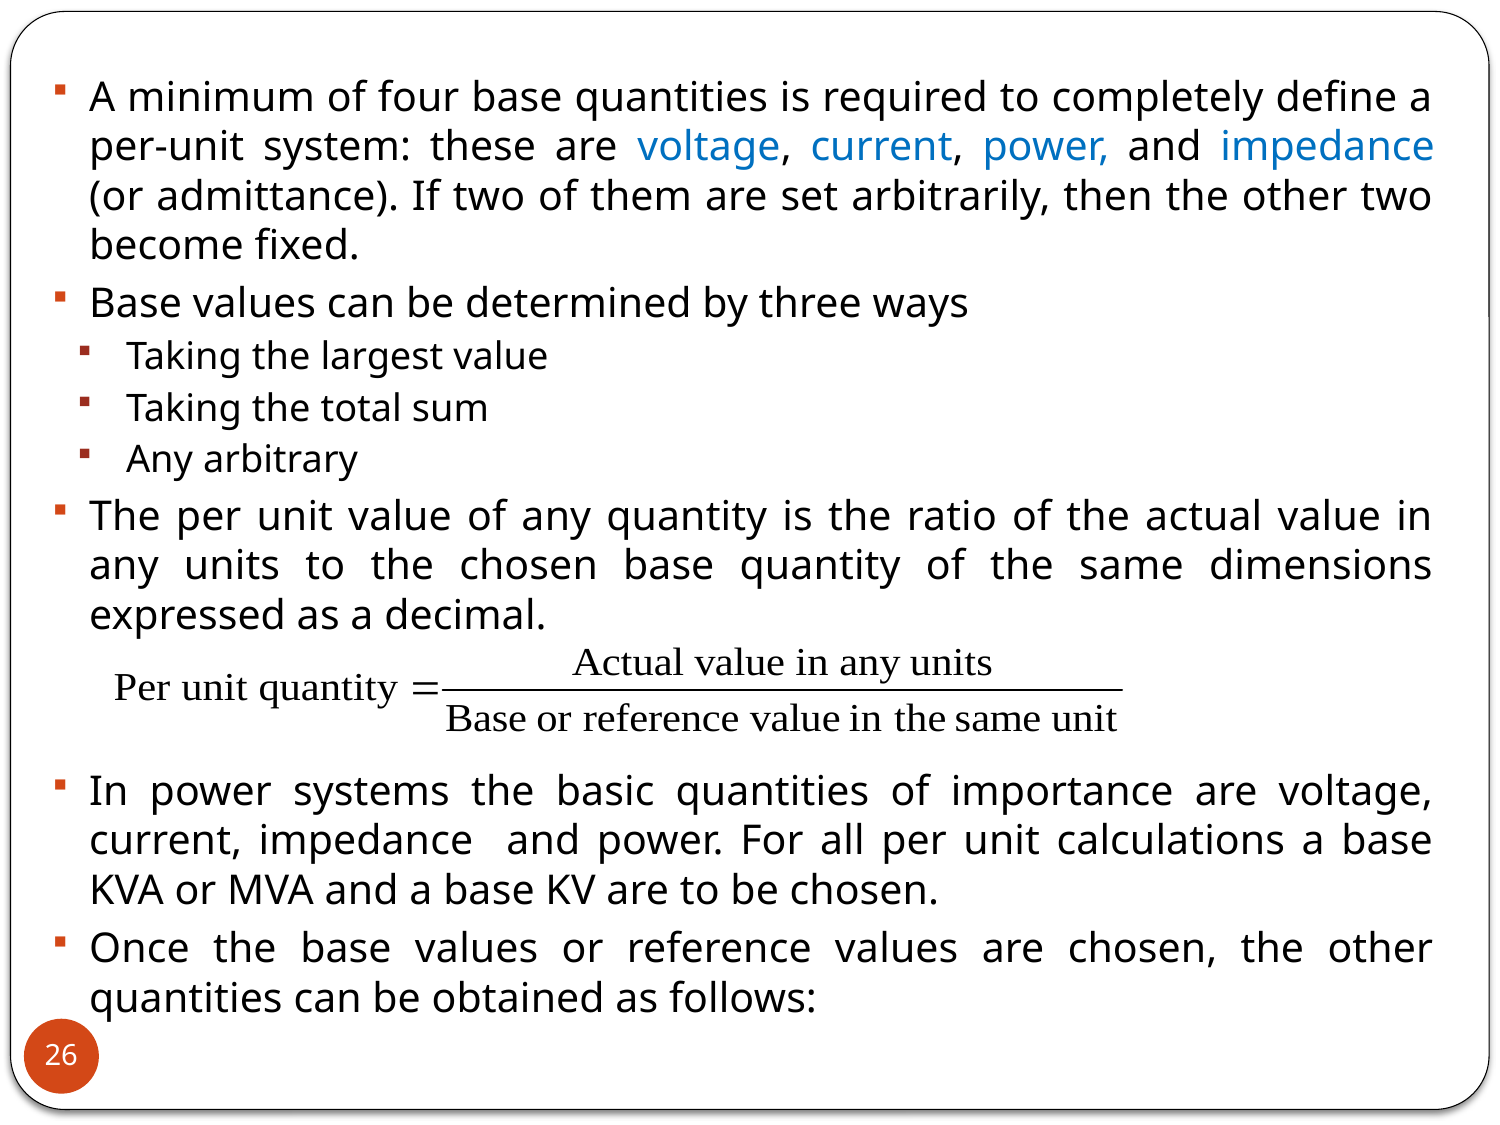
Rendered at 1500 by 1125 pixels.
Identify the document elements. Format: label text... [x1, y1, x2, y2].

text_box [106, 637, 1131, 751]
list A minimum of four base quantities is required to completely define a per-unit system: these are voltage, current, power, and impedance (or admittance). If two of them are set arbitrarily, then the other two become fixed. Base values can be determined by three ways Taking the largest value Taking the total sum Any arbitrary The per unit value of any quantity is the ratio of the actual value in any units to the chosen base quantity of the same dimensions expressed as a decimal. In power systems the basic quantities of importance are voltage, current, impedance and power. For all per unit calculations a base KVA or MVA and a base KV are to be chosen. Once the base values or reference values are chosen, the other quantities can be obtained as follows: [37, 62, 1450, 1038]
slide_number 26 [23, 1027, 99, 1094]
